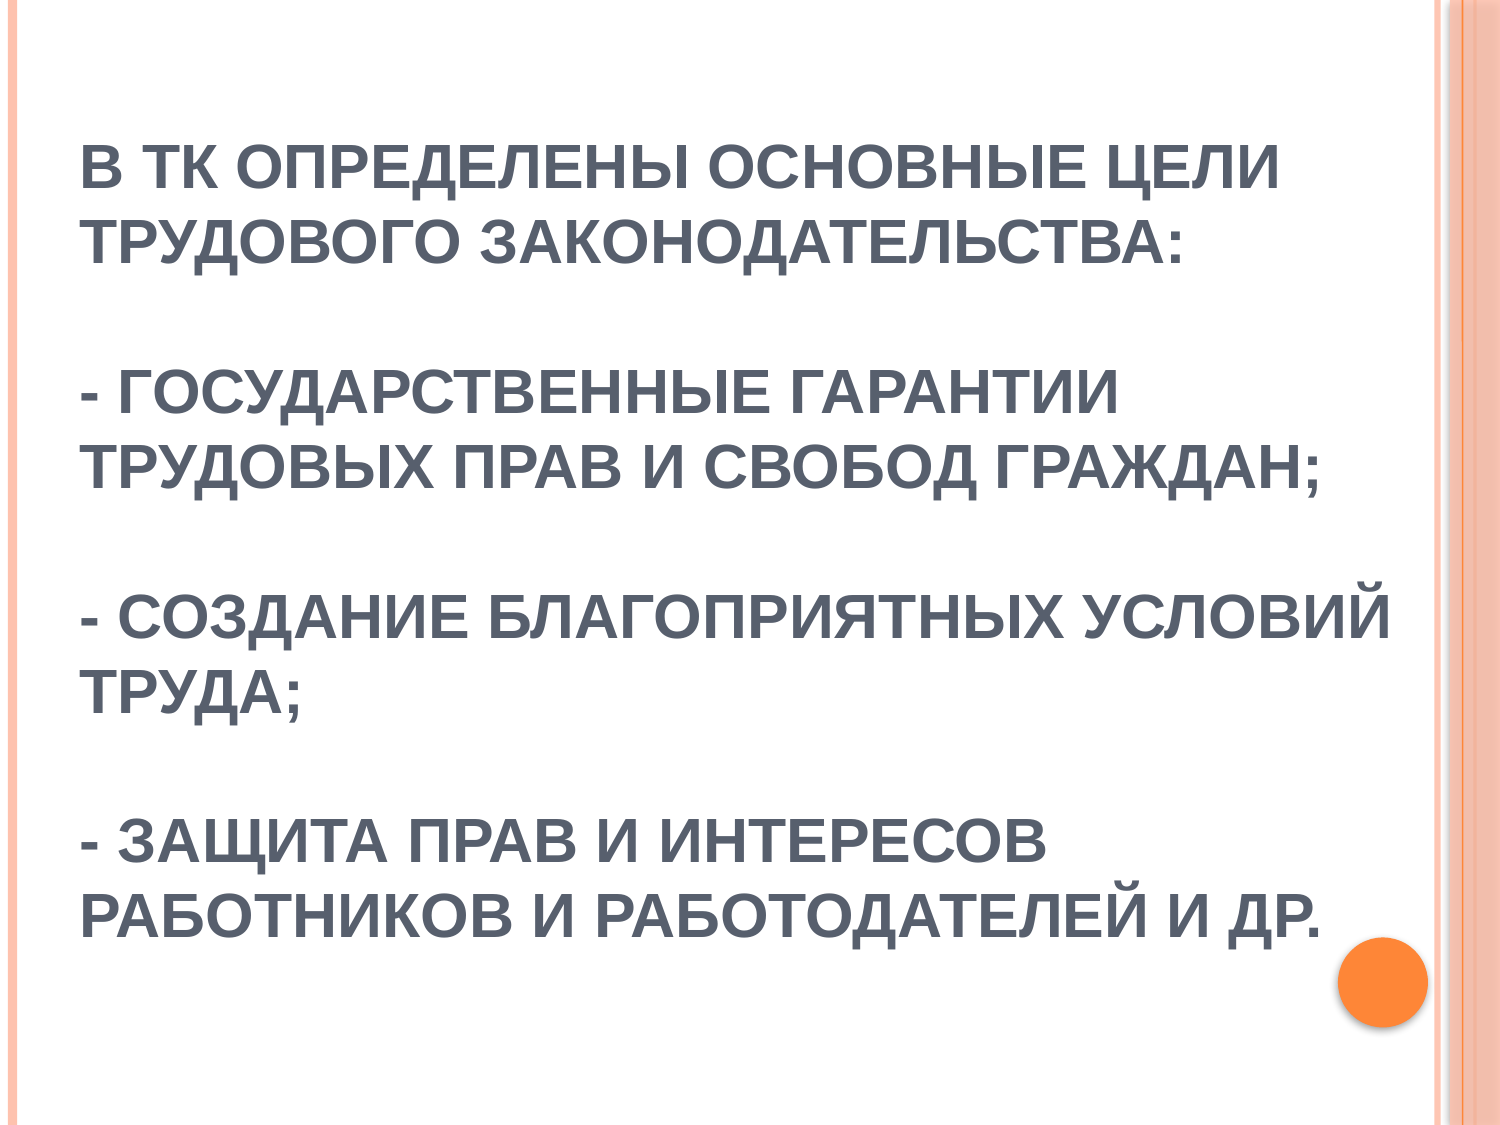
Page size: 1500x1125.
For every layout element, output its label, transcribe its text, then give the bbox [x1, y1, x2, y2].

title В ТК определены основные цели трудового законодательства: - государственные гарантии трудовых прав и свобод граждан; - создание благоприятных условий труда; - защита прав и интересов работников и работодателей и др. [64, 30, 1412, 1033]
